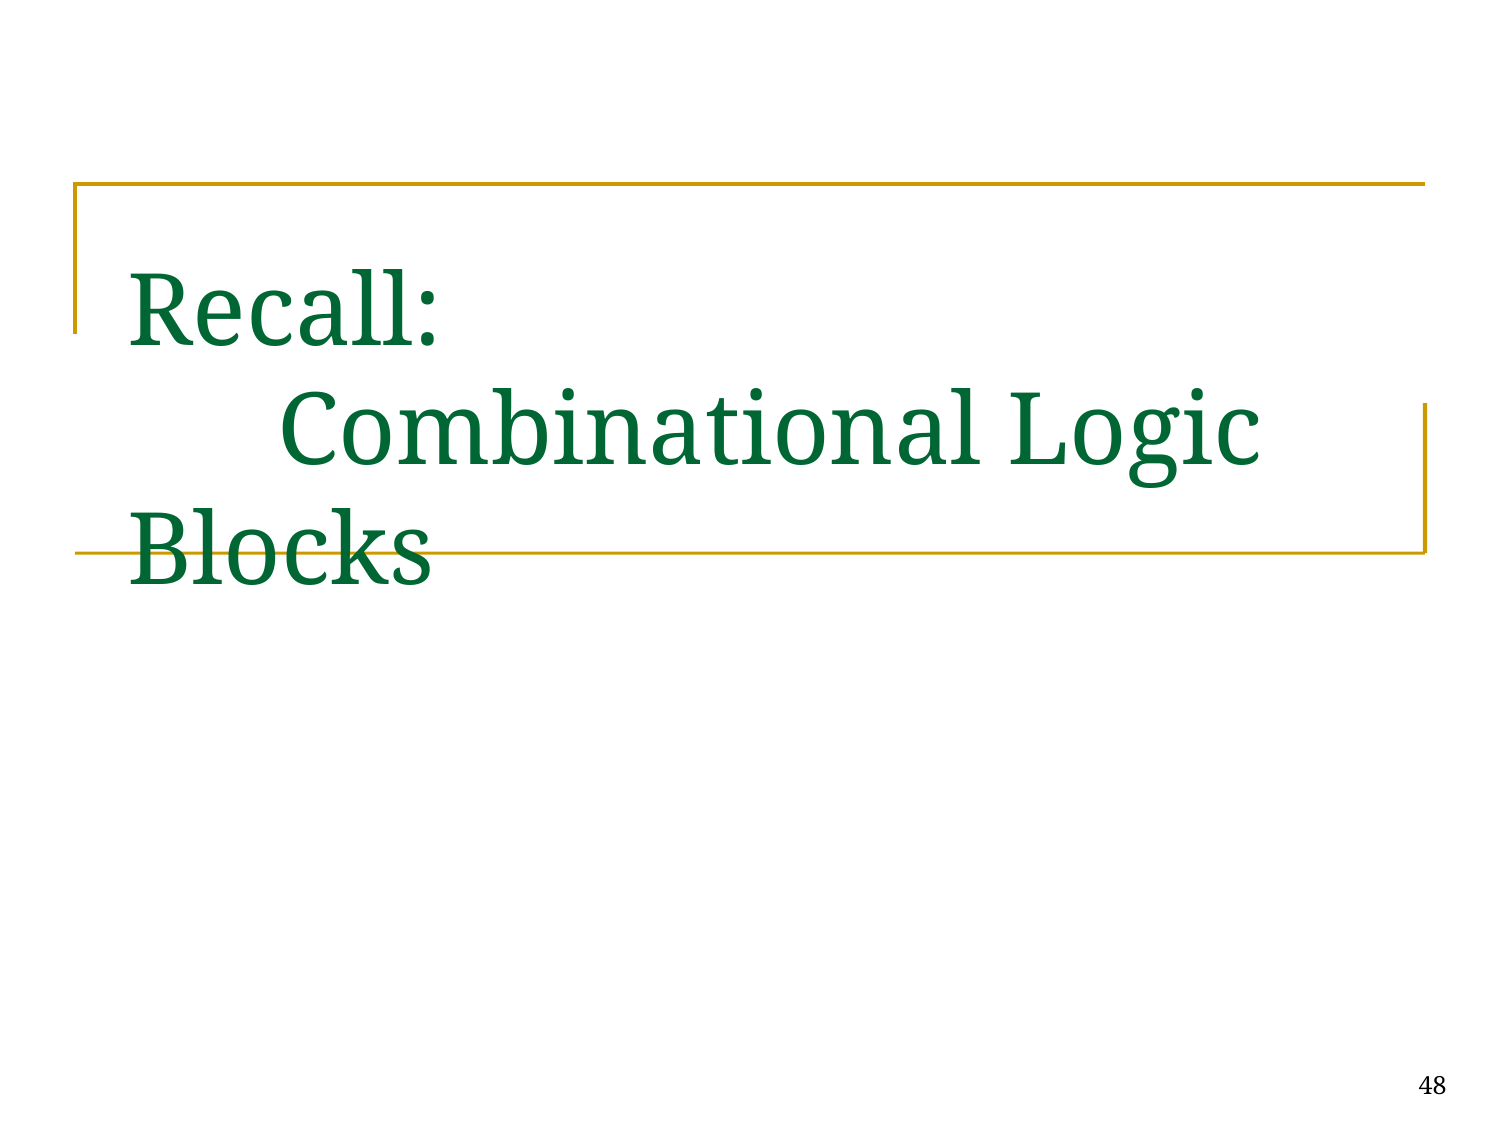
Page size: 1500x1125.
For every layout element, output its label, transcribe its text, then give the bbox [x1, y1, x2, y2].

slide_number 48 [1111, 1036, 1462, 1112]
title Recall: Combinational Logic Blocks [112, 237, 1413, 525]
